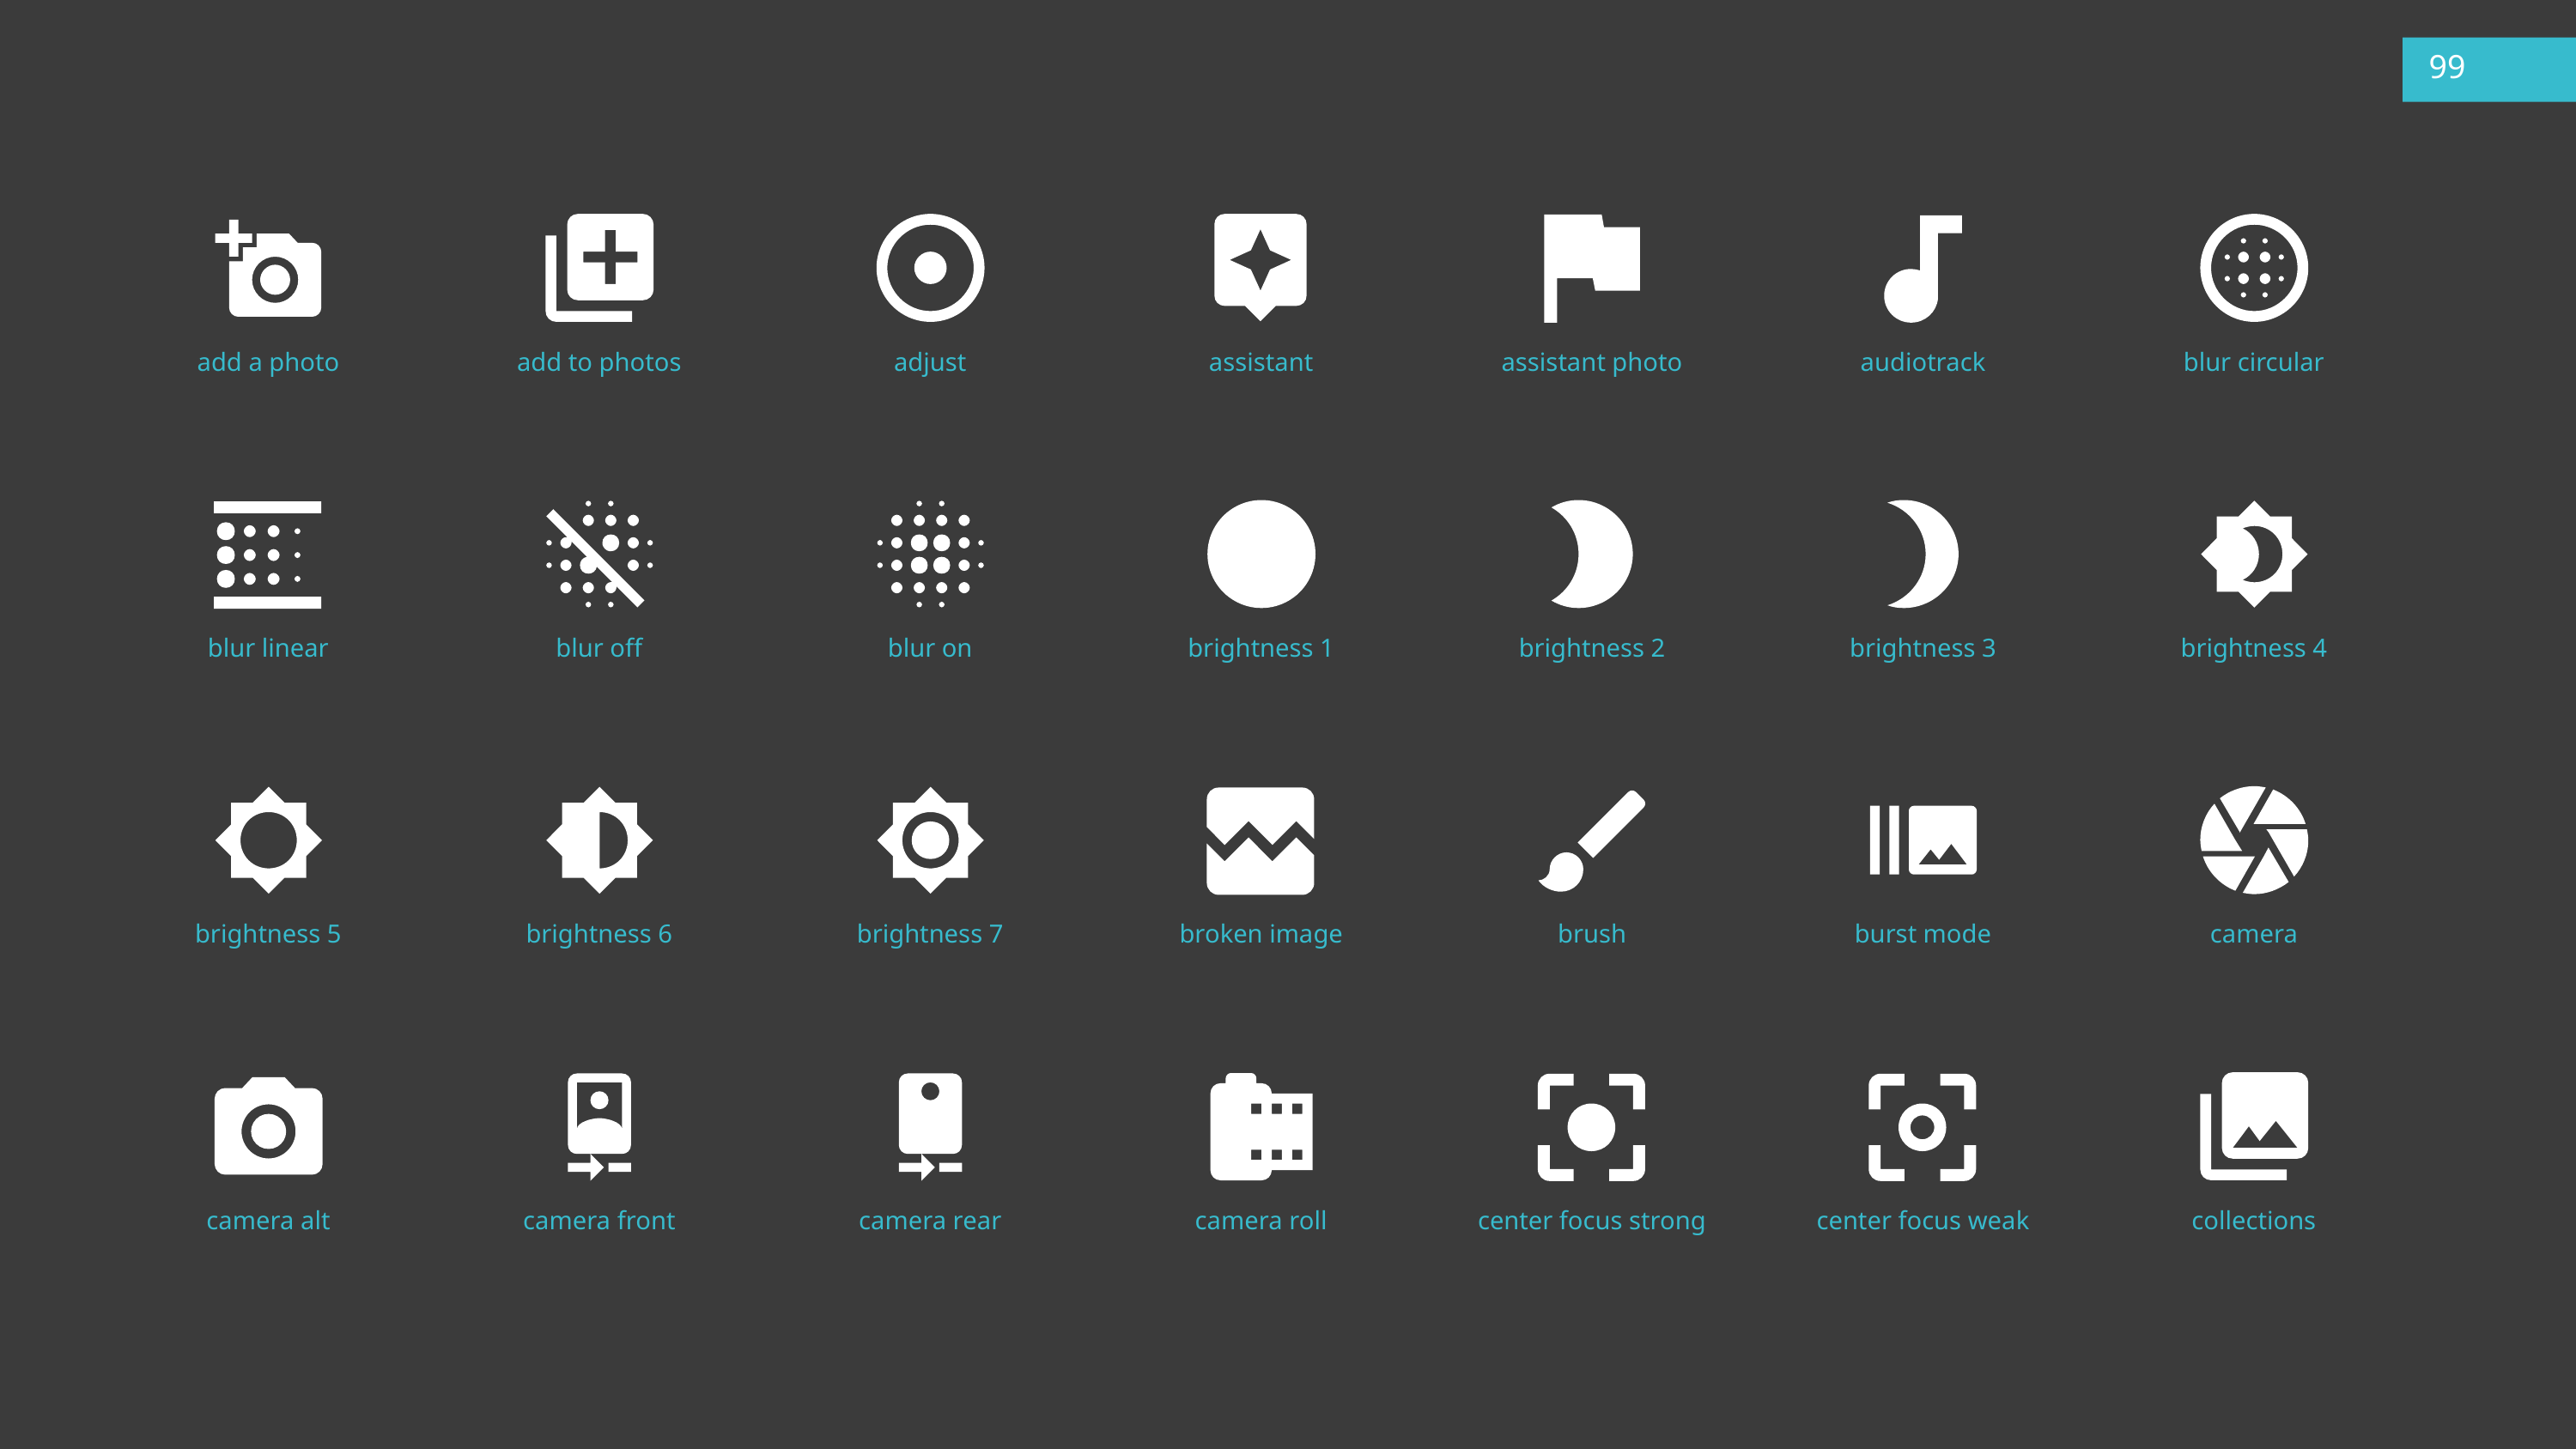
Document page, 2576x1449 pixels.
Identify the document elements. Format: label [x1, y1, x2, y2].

text_box [215, 786, 323, 894]
text_box [936, 582, 948, 594]
text_box [916, 500, 922, 506]
text_box [2200, 214, 2309, 322]
text_box [267, 524, 280, 537]
text_box [890, 537, 903, 549]
text_box [89, 626, 2433, 669]
text_box [1868, 1145, 1905, 1181]
text_box [914, 514, 926, 526]
text_box [916, 601, 922, 608]
text_box [214, 501, 322, 513]
text_box [898, 1073, 963, 1181]
text_box [939, 601, 945, 608]
text_box [1538, 852, 1583, 892]
text_box [214, 1076, 323, 1175]
text_box [1609, 1145, 1645, 1181]
text_box [1551, 500, 1633, 609]
text_box [1940, 1073, 1977, 1110]
text_box [294, 528, 301, 535]
text_box [568, 1073, 631, 1181]
text_box [216, 522, 235, 541]
text_box [2202, 856, 2256, 891]
text_box [647, 540, 653, 546]
text_box [1537, 1145, 1574, 1181]
text_box [890, 582, 903, 594]
text_box [2253, 789, 2306, 824]
text_box [546, 562, 552, 568]
text_box [958, 514, 970, 526]
text_box [243, 524, 256, 537]
text_box [1210, 1073, 1313, 1181]
text_box [1544, 214, 1640, 323]
text_box [267, 549, 280, 561]
text_box [89, 339, 2433, 383]
text_box [1206, 837, 1315, 895]
text_box [585, 500, 592, 506]
text_box [910, 534, 928, 552]
text_box [1868, 1073, 1905, 1110]
text_box [1869, 805, 1880, 875]
text_box [914, 582, 926, 594]
text_box [1909, 805, 1978, 875]
text_box [243, 573, 256, 585]
text_box [1537, 1073, 1574, 1110]
text_box [608, 500, 614, 506]
text_box [647, 562, 653, 568]
text_box [214, 597, 322, 609]
text_box [582, 514, 594, 526]
text_box [1899, 1103, 1947, 1152]
text_box [89, 912, 2433, 955]
slide_number [2415, 35, 2502, 100]
text_box [1884, 215, 1962, 323]
text_box [582, 582, 594, 594]
text_box [1609, 1073, 1645, 1110]
text_box [602, 534, 620, 552]
text_box [876, 214, 985, 322]
text_box [2242, 847, 2289, 894]
text_box [567, 214, 654, 300]
text_box [910, 556, 928, 574]
text_box [978, 562, 984, 568]
text_box [1567, 1103, 1616, 1152]
text_box [890, 559, 903, 572]
text_box [1887, 500, 1959, 609]
text_box [877, 562, 884, 568]
text_box [546, 509, 645, 608]
text_box [546, 786, 653, 894]
text_box [939, 500, 945, 506]
text_box [958, 582, 970, 594]
text_box [1577, 790, 1646, 858]
text_box [890, 514, 903, 526]
text_box [933, 556, 951, 574]
text_box [215, 219, 252, 257]
text_box [228, 233, 322, 317]
text_box [560, 559, 572, 572]
text_box [627, 514, 640, 526]
text_box [2201, 500, 2308, 608]
text_box [546, 540, 552, 546]
text_box [1214, 214, 1307, 322]
text_box [608, 1162, 631, 1173]
text_box [605, 514, 617, 526]
text_box [933, 534, 951, 552]
text_box [1206, 787, 1315, 846]
text_box [294, 552, 301, 559]
text_box [627, 559, 640, 572]
text_box [216, 569, 235, 588]
text_box [939, 1162, 963, 1173]
text_box [2221, 1072, 2309, 1159]
text_box [958, 559, 970, 572]
text_box [545, 235, 633, 322]
text_box [936, 514, 948, 526]
text_box [89, 1197, 2433, 1241]
text_box [294, 575, 301, 582]
text_box [1207, 500, 1316, 609]
text_box [1889, 805, 1899, 875]
text_box [958, 537, 970, 549]
text_box [585, 601, 592, 608]
text_box [627, 537, 640, 549]
text_box [608, 601, 614, 608]
text_box [2200, 803, 2243, 852]
text_box [1940, 1145, 1977, 1181]
text_box [2266, 829, 2309, 877]
text_box [978, 540, 984, 546]
text_box [2220, 785, 2266, 834]
text_box [877, 540, 884, 546]
text_box [2200, 1094, 2287, 1180]
text_box [267, 573, 280, 585]
text_box [877, 786, 984, 894]
text_box [243, 549, 256, 561]
text_box [216, 546, 235, 564]
text_box [560, 582, 572, 594]
